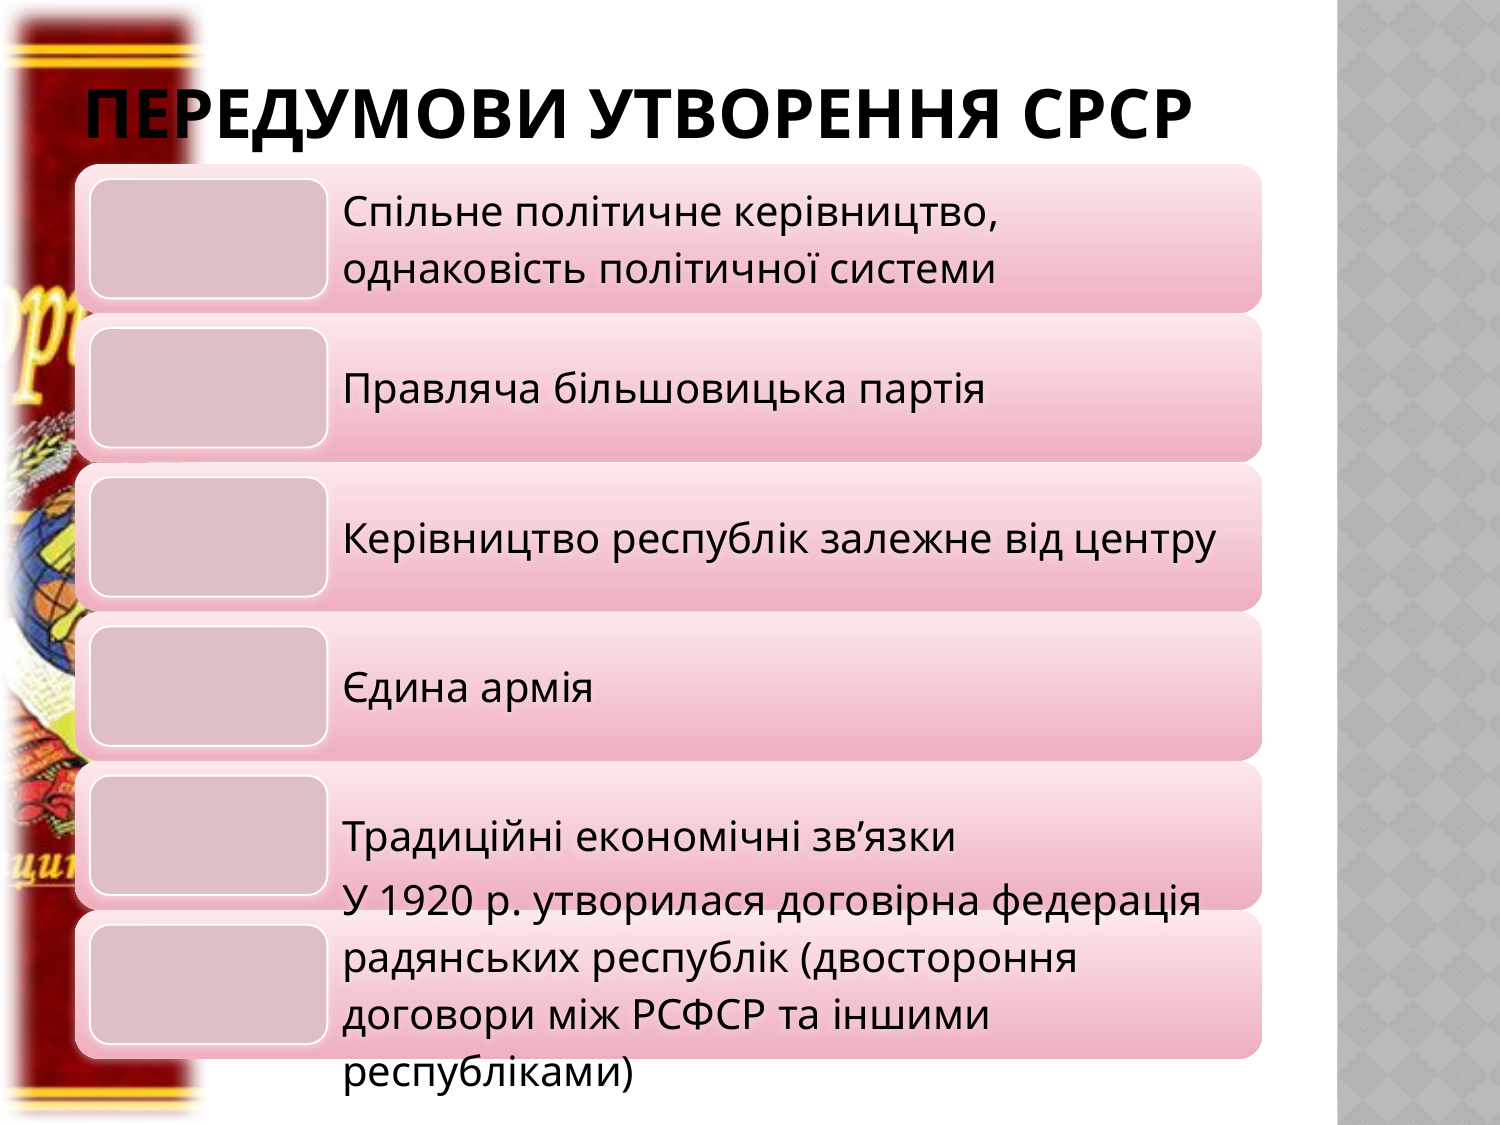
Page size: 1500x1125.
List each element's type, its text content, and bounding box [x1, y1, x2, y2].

title ПЕРЕДУМОВИ УТВОРЕННЯ СРСР [214, 52, 1263, 153]
picture [0, 0, 209, 1125]
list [74, 163, 1263, 1060]
